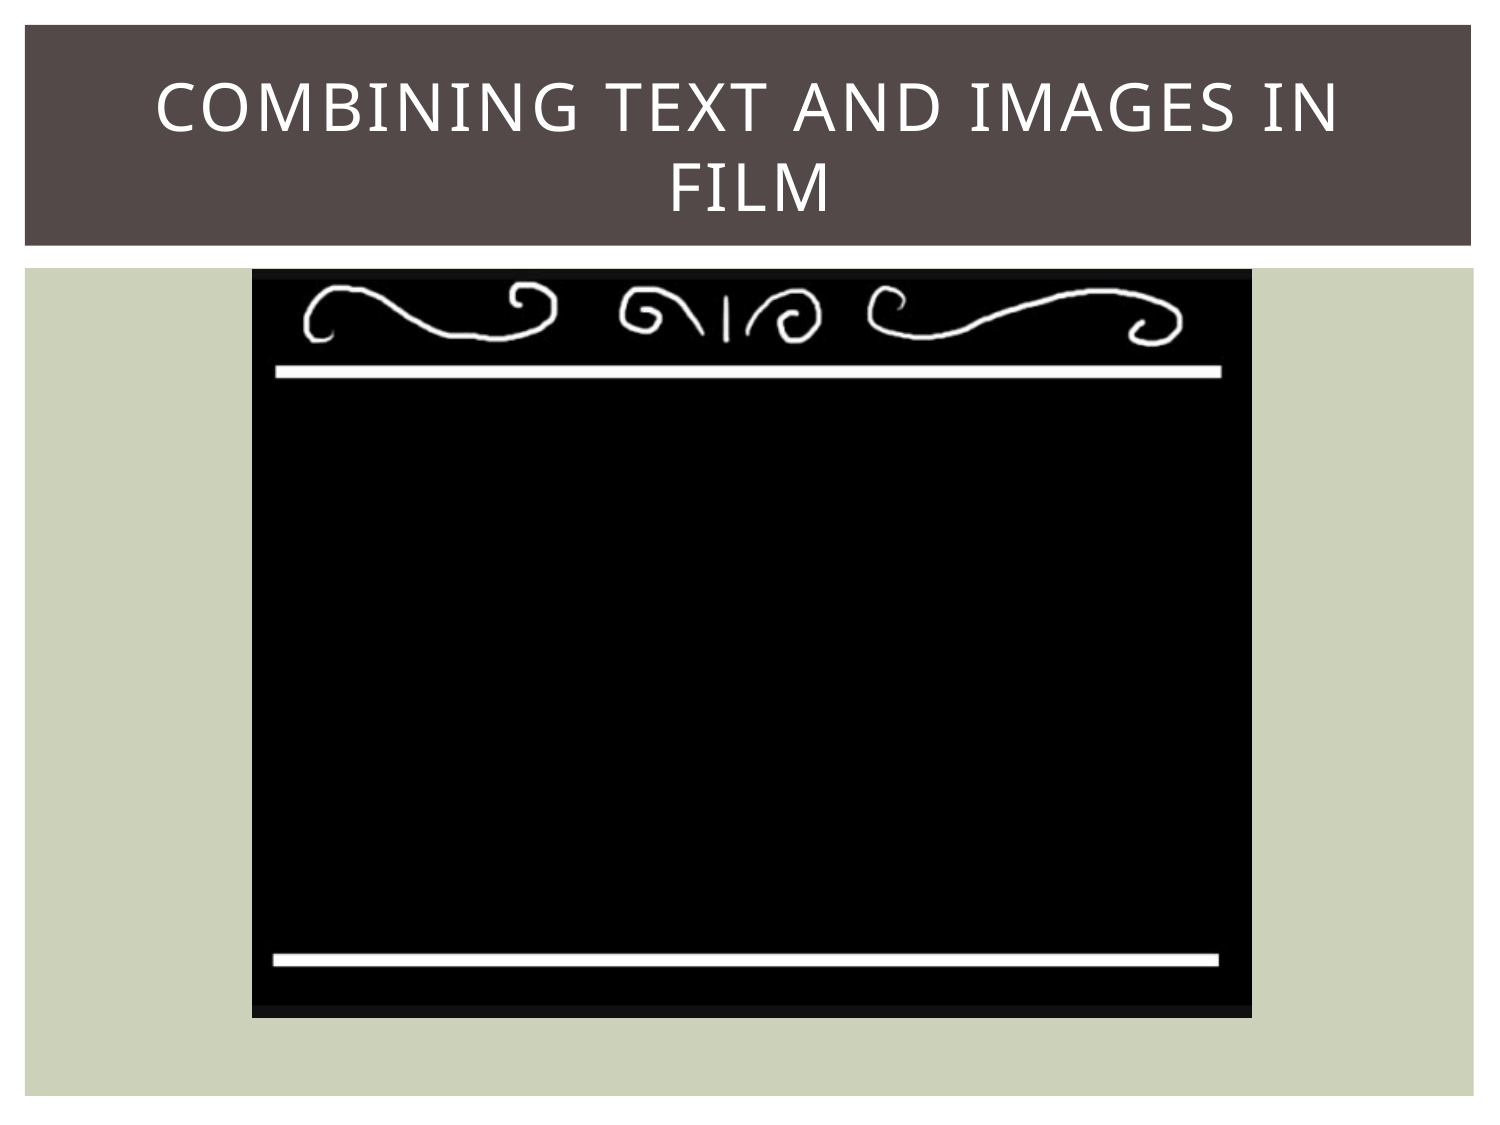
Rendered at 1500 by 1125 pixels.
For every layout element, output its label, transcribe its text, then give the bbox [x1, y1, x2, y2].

title Combining Text and Images in Film [62, 58, 1438, 232]
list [251, 268, 1253, 1019]
